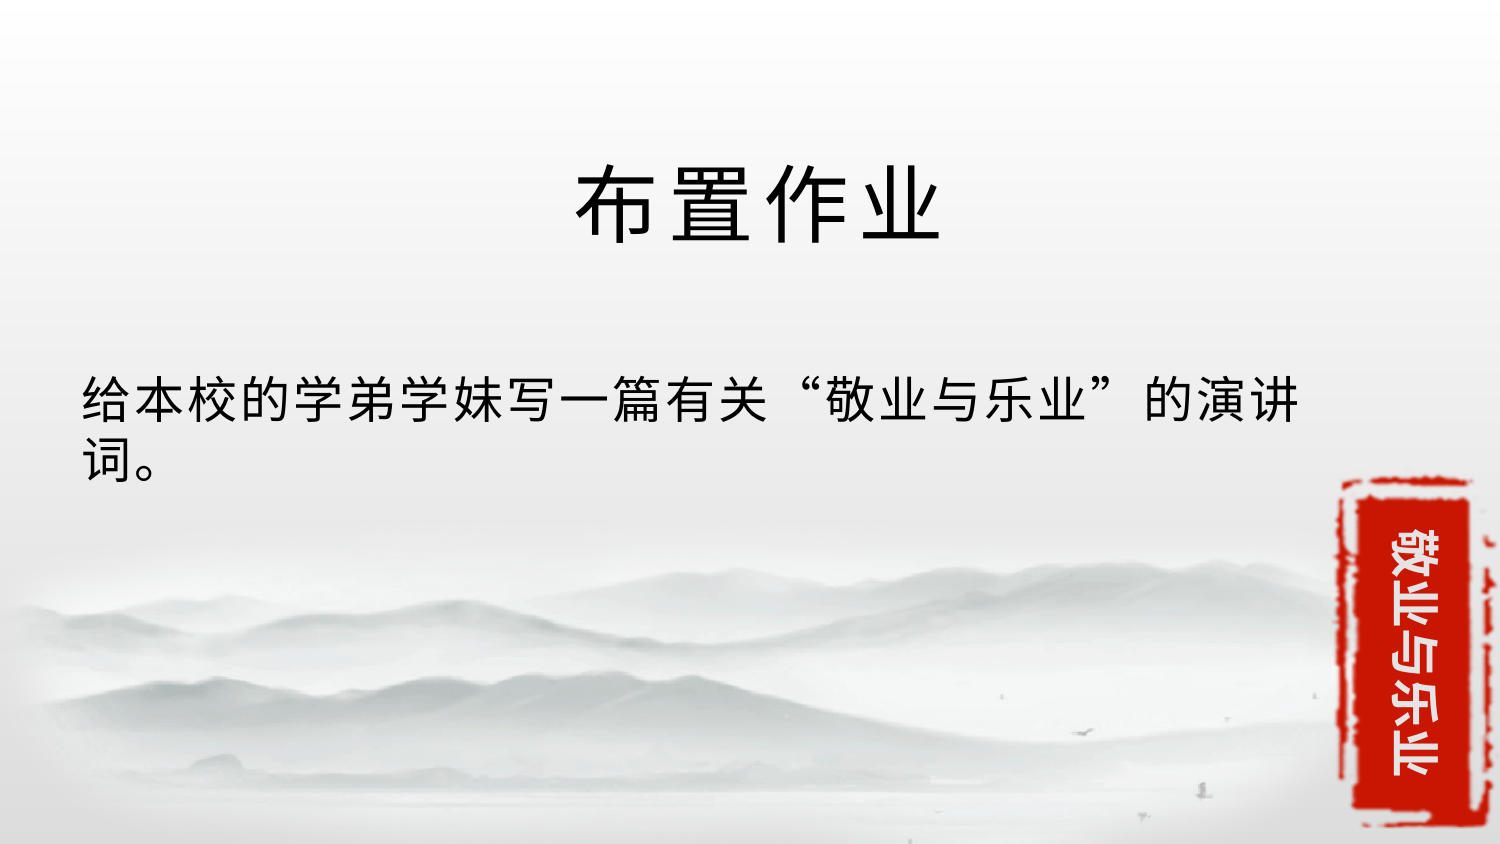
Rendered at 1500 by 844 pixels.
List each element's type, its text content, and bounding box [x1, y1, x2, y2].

title 布置作业 [86, 145, 1422, 257]
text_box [1327, 463, 1500, 844]
list 给本校的学弟学妹写一篇有关“敬业与乐业”的演讲词。 [68, 363, 1363, 494]
picture [0, 500, 1327, 844]
